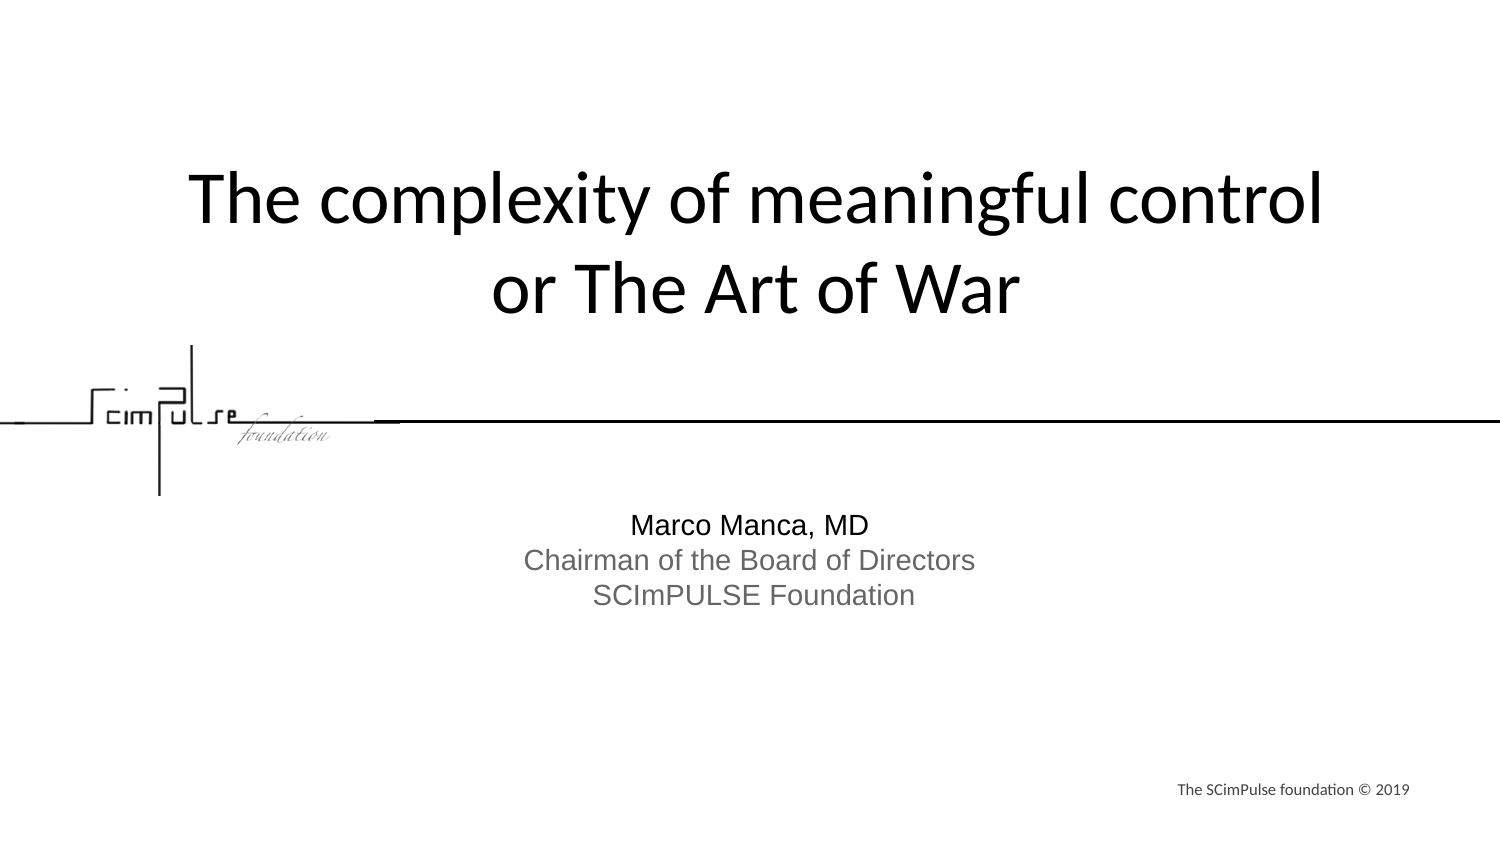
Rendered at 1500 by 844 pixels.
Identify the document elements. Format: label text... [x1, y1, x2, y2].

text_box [0, 345, 1500, 496]
list The SCimPulse foundation © 2019 [75, 763, 1425, 809]
text_box Marco Manca, MD Chairman of the Board of Directors SCImPULSE Foundation [0, 503, 1500, 619]
text_box The complexity of meaningful control or The Art of War [14, 140, 1500, 336]
